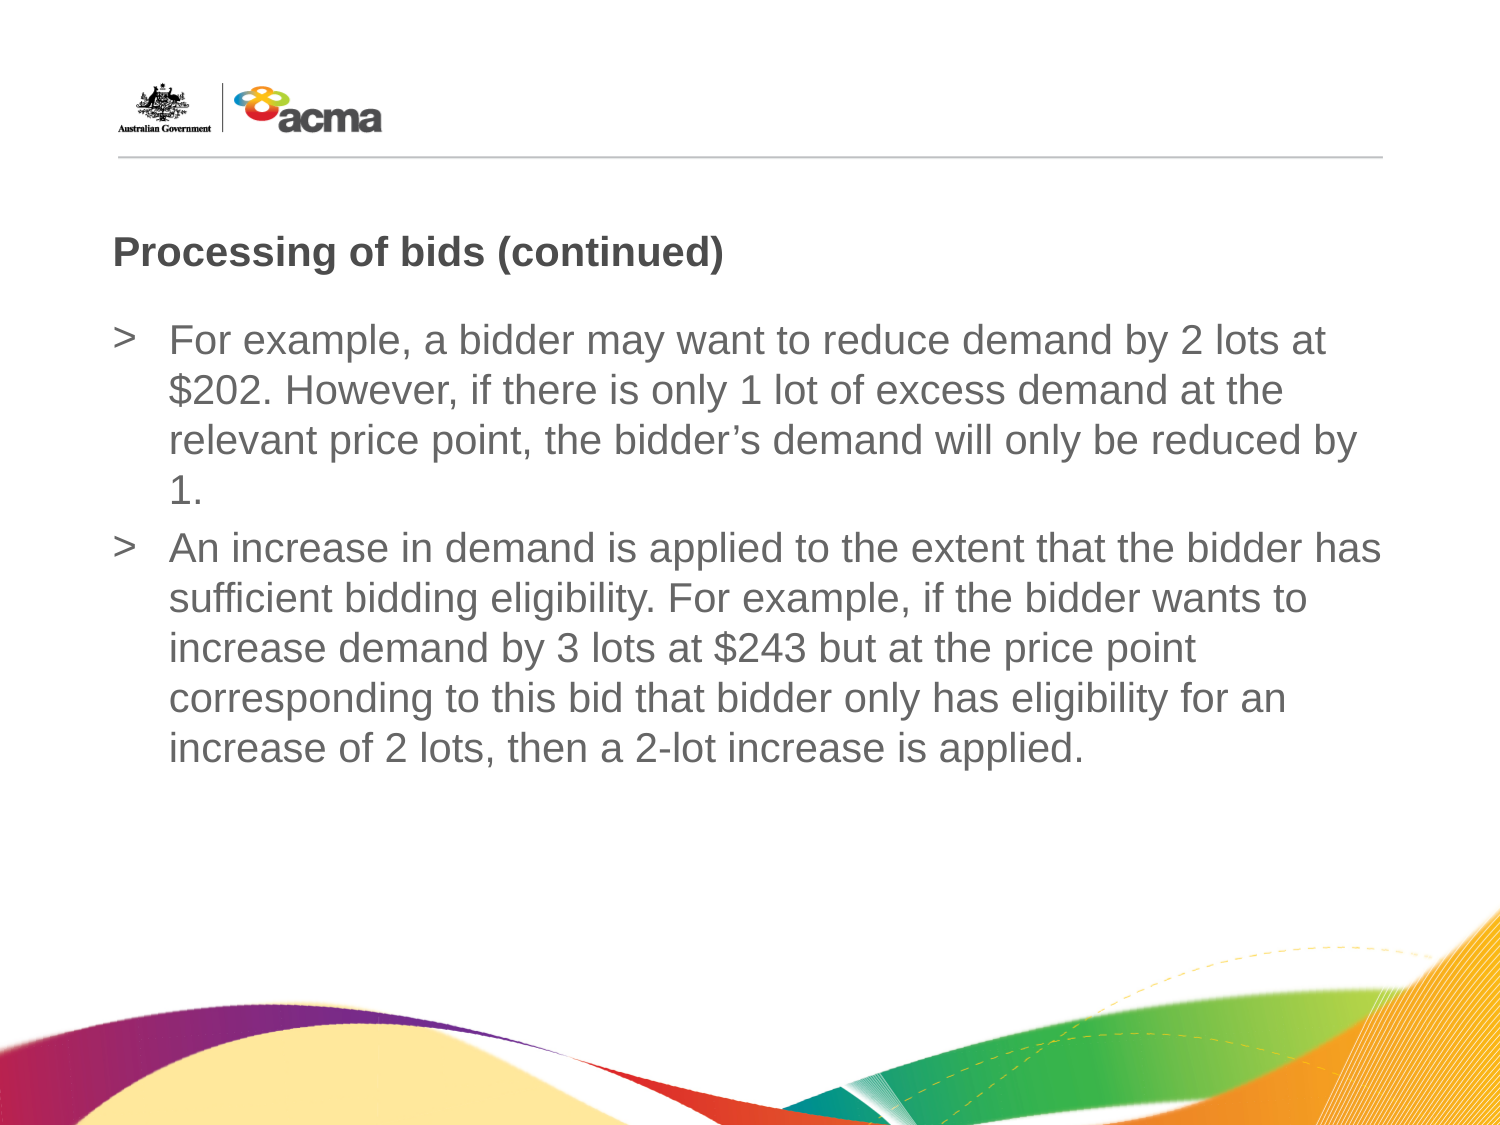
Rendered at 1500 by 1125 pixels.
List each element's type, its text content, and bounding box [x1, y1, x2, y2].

picture [0, 0, 1500, 1125]
list For example, a bidder may want to reduce demand by 2 lots at $202. However, if there is only 1 lot of excess demand at the relevant price point, the bidder’s demand will only be reduced by 1. An increase in demand is applied to the extent that the bidder has sufficient bidding eligibility. For example, if the bidder wants to increase demand by 3 lots at $243 but at the price point corresponding to this bid that bidder only has eligibility for an increase of 2 lots, then a 2-lot increase is applied. [112, 312, 1388, 913]
title Processing of bids (continued) [112, 224, 1388, 300]
